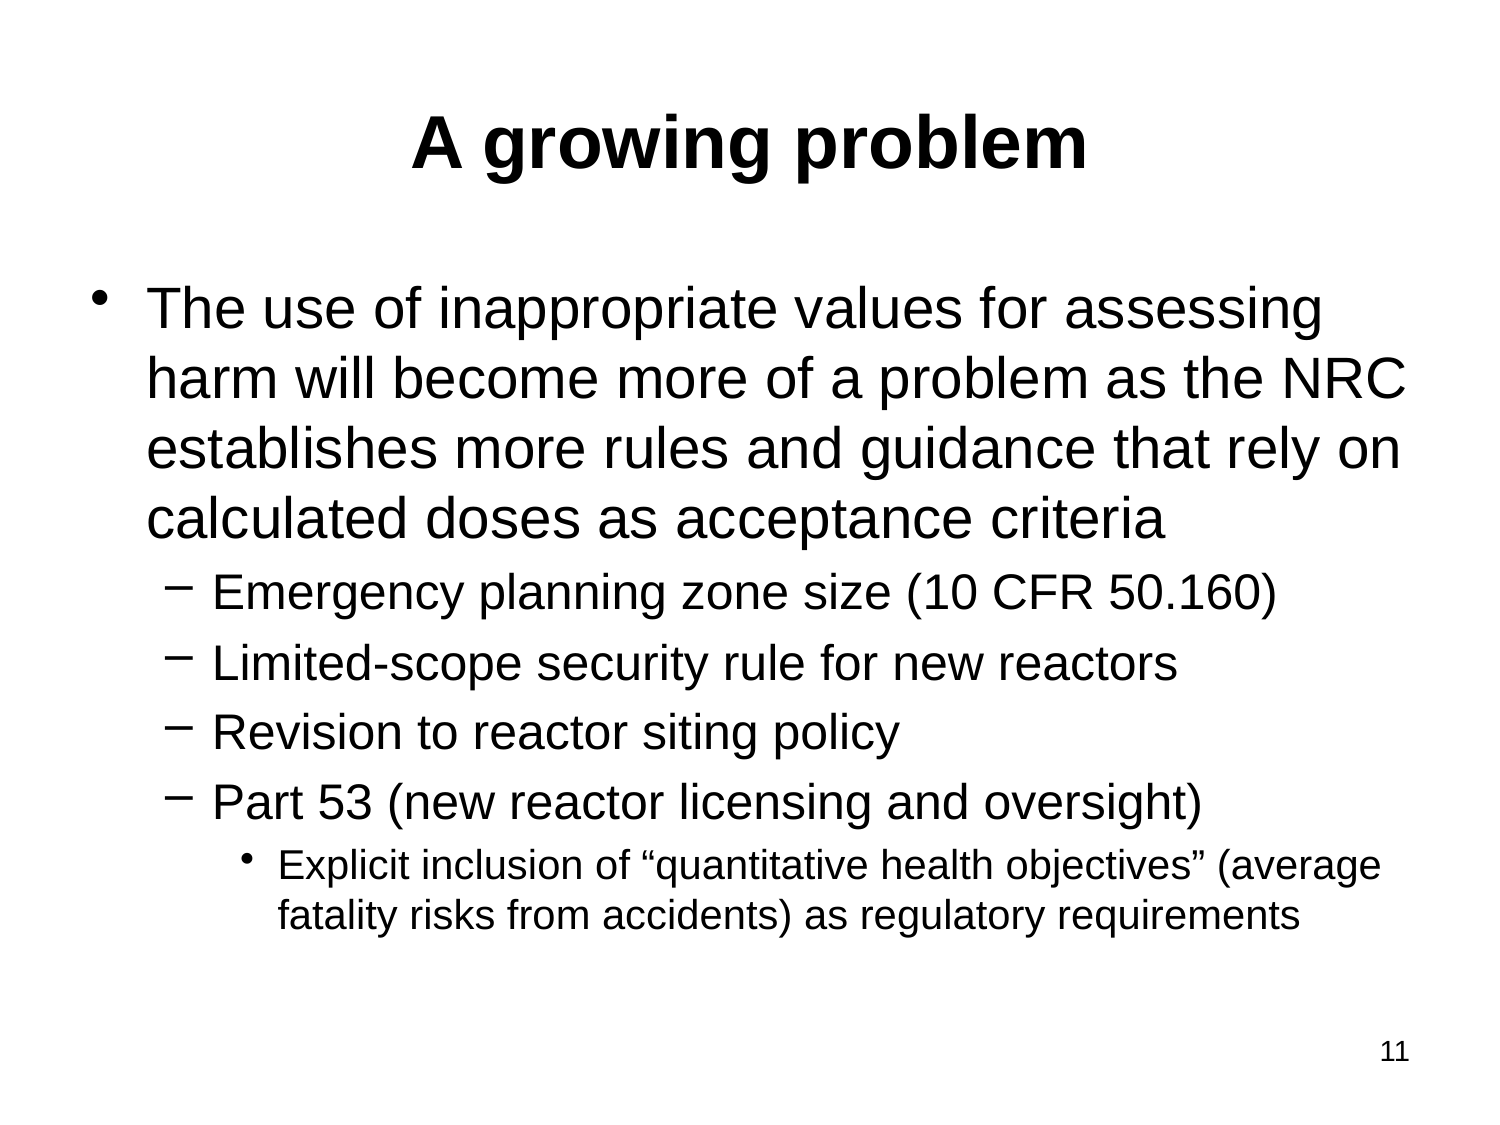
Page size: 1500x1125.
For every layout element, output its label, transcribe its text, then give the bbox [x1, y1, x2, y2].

list The use of inappropriate values for assessing harm will become more of a problem as the NRC establishes more rules and guidance that rely on calculated doses as acceptance criteria Emergency planning zone size (10 CFR 50.160) Limited-scope security rule for new reactors Revision to reactor siting policy Part 53 (new reactor licensing and oversight) Explicit inclusion of “quantitative health objectives” (average fatality risks from accidents) as regulatory requirements [75, 262, 1425, 1005]
slide_number 11 [1074, 1024, 1425, 1103]
title A growing problem [75, 45, 1425, 233]
